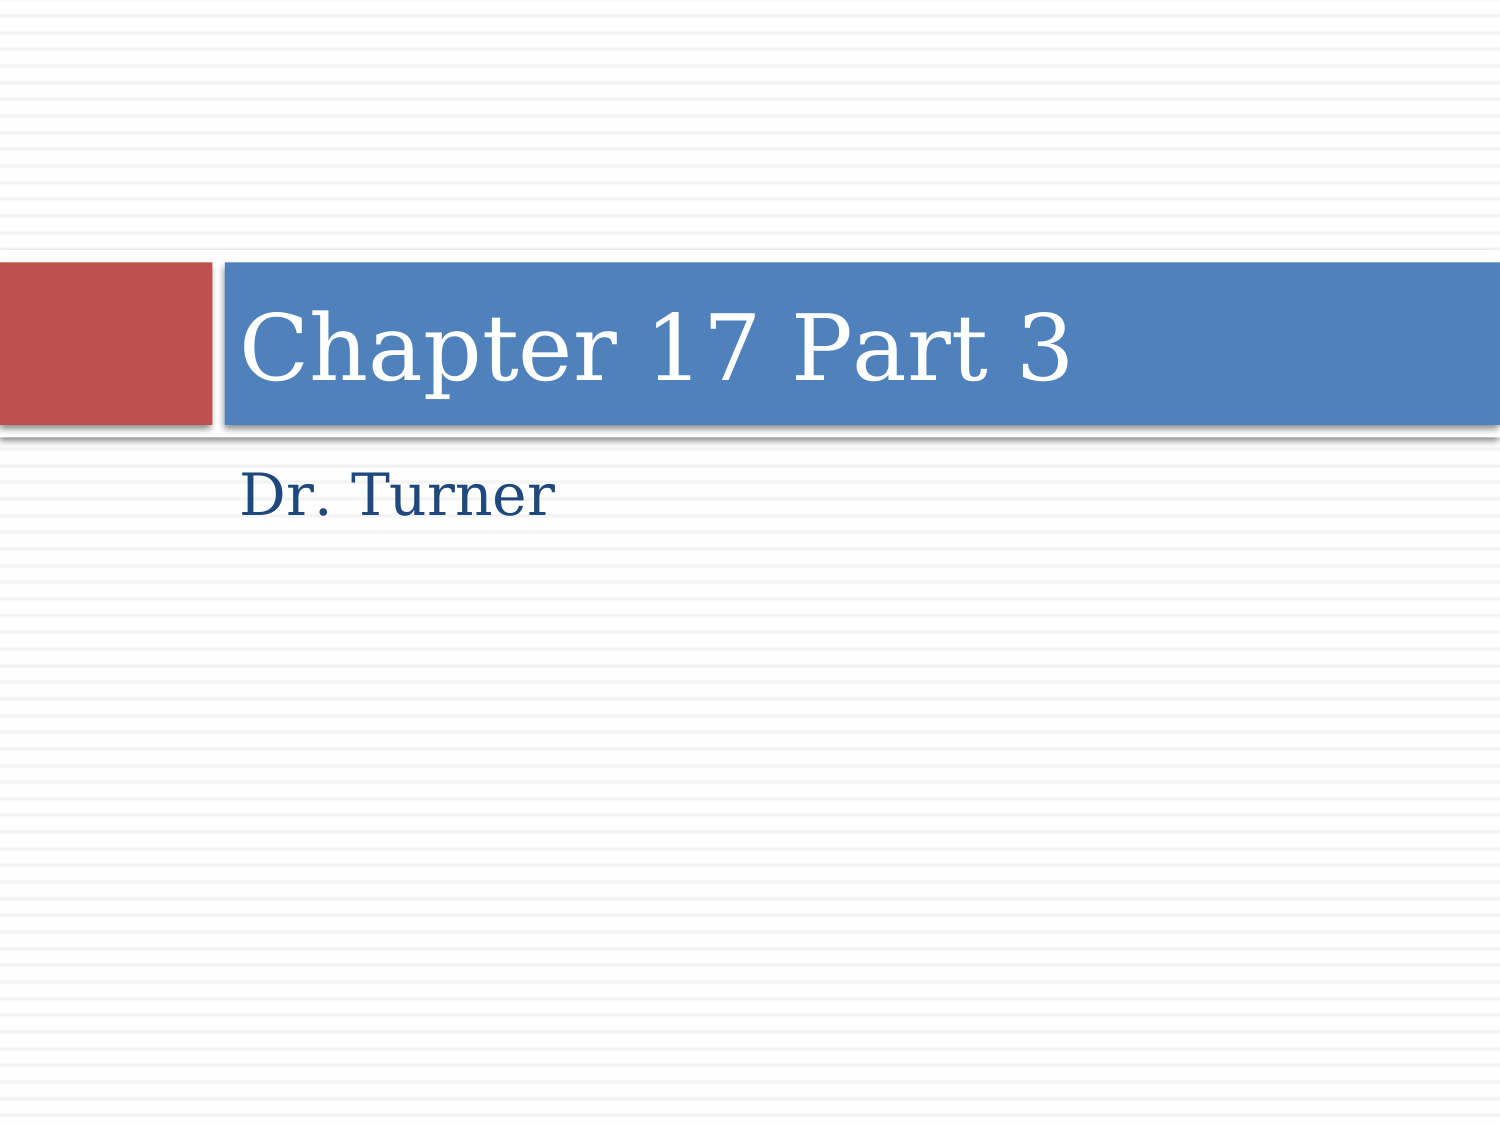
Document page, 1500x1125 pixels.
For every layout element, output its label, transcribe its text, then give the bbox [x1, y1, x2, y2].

title Chapter 17 Part 3 [225, 262, 1475, 425]
list Dr. Turner [225, 450, 1394, 725]
